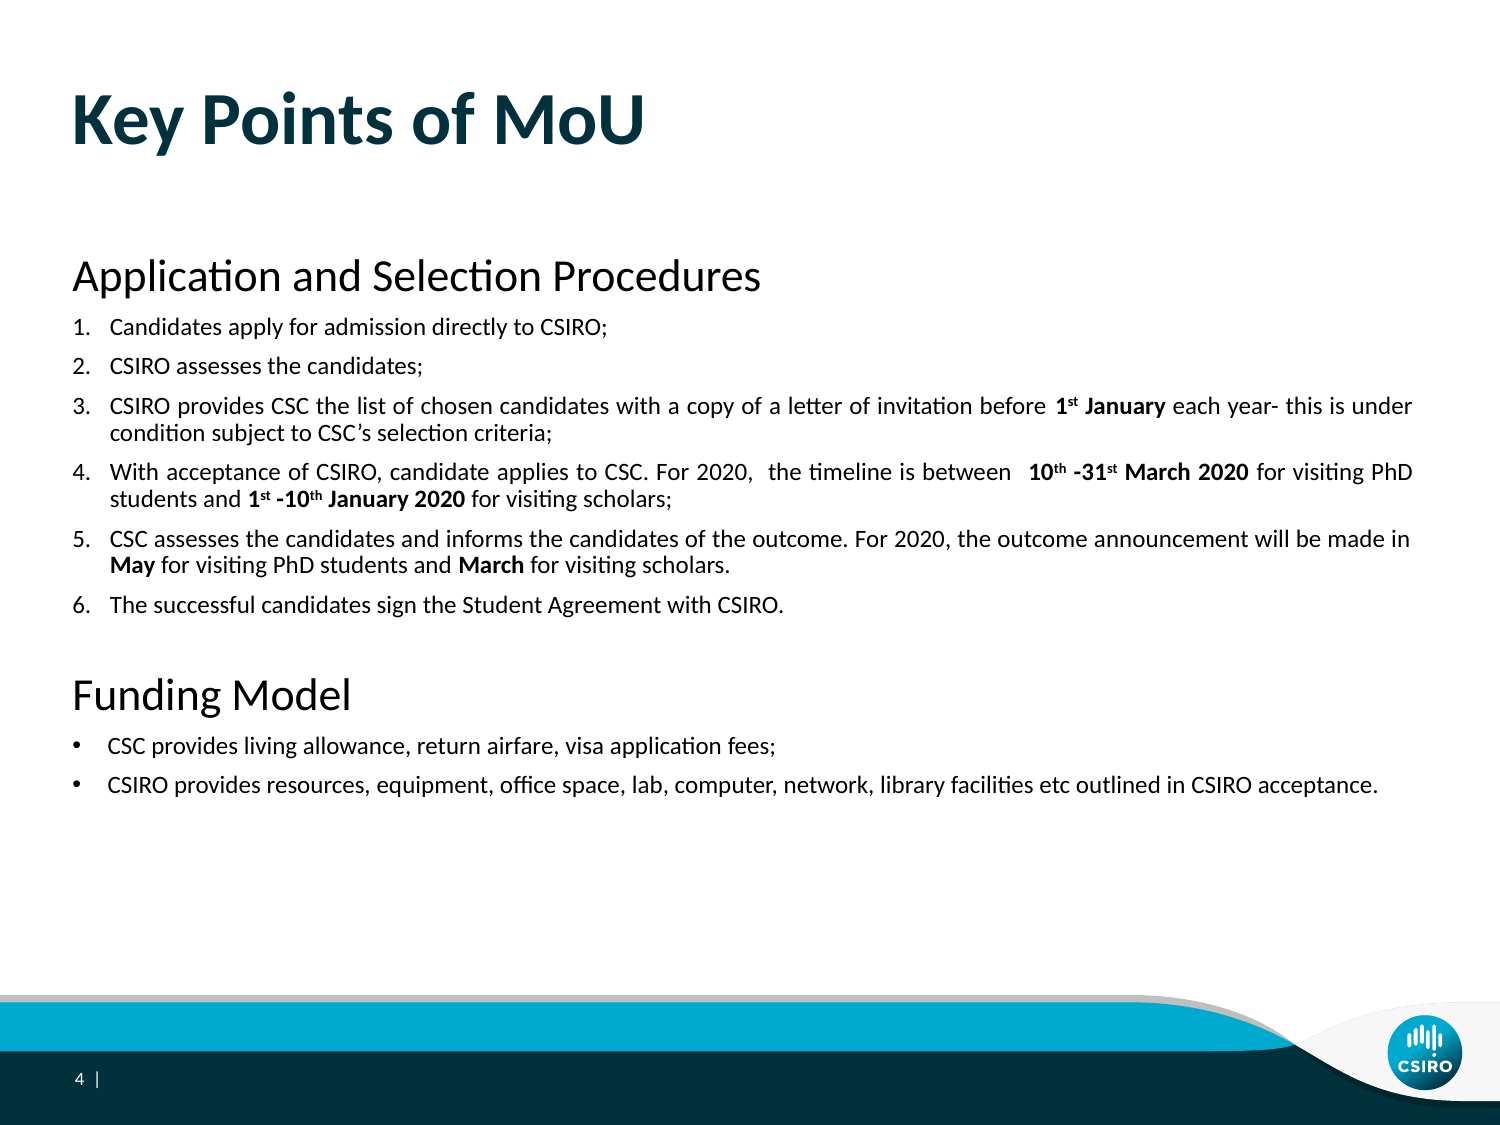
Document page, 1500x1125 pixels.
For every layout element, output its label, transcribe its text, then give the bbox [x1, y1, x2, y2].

list Application and Selection Procedures Candidates apply for admission directly to CSIRO; CSIRO assesses the candidates; CSIRO provides CSC the list of chosen candidates with a copy of a letter of invitation before 1st January each year- this is under condition subject to CSC’s selection criteria; With acceptance of CSIRO, candidate applies to CSC. For 2020, the timeline is between 10th -31st March 2020 for visiting PhD students and 1st -10th January 2020 for visiting scholars; CSC assesses the candidates and informs the candidates of the outcome. For 2020, the outcome announcement will be made in May for visiting PhD students and March for visiting scholars. The successful candidates sign the Student Agreement with CSIRO. Funding Model CSC provides living allowance, return airfare, visa application fees; CSIRO provides resources, equipment, office space, lab, computer, network, library facilities etc outlined in CSIRO acceptance. [72, 184, 1414, 953]
slide_number 4 | [54, 1067, 102, 1088]
title Key Points of MoU [72, 69, 1283, 184]
